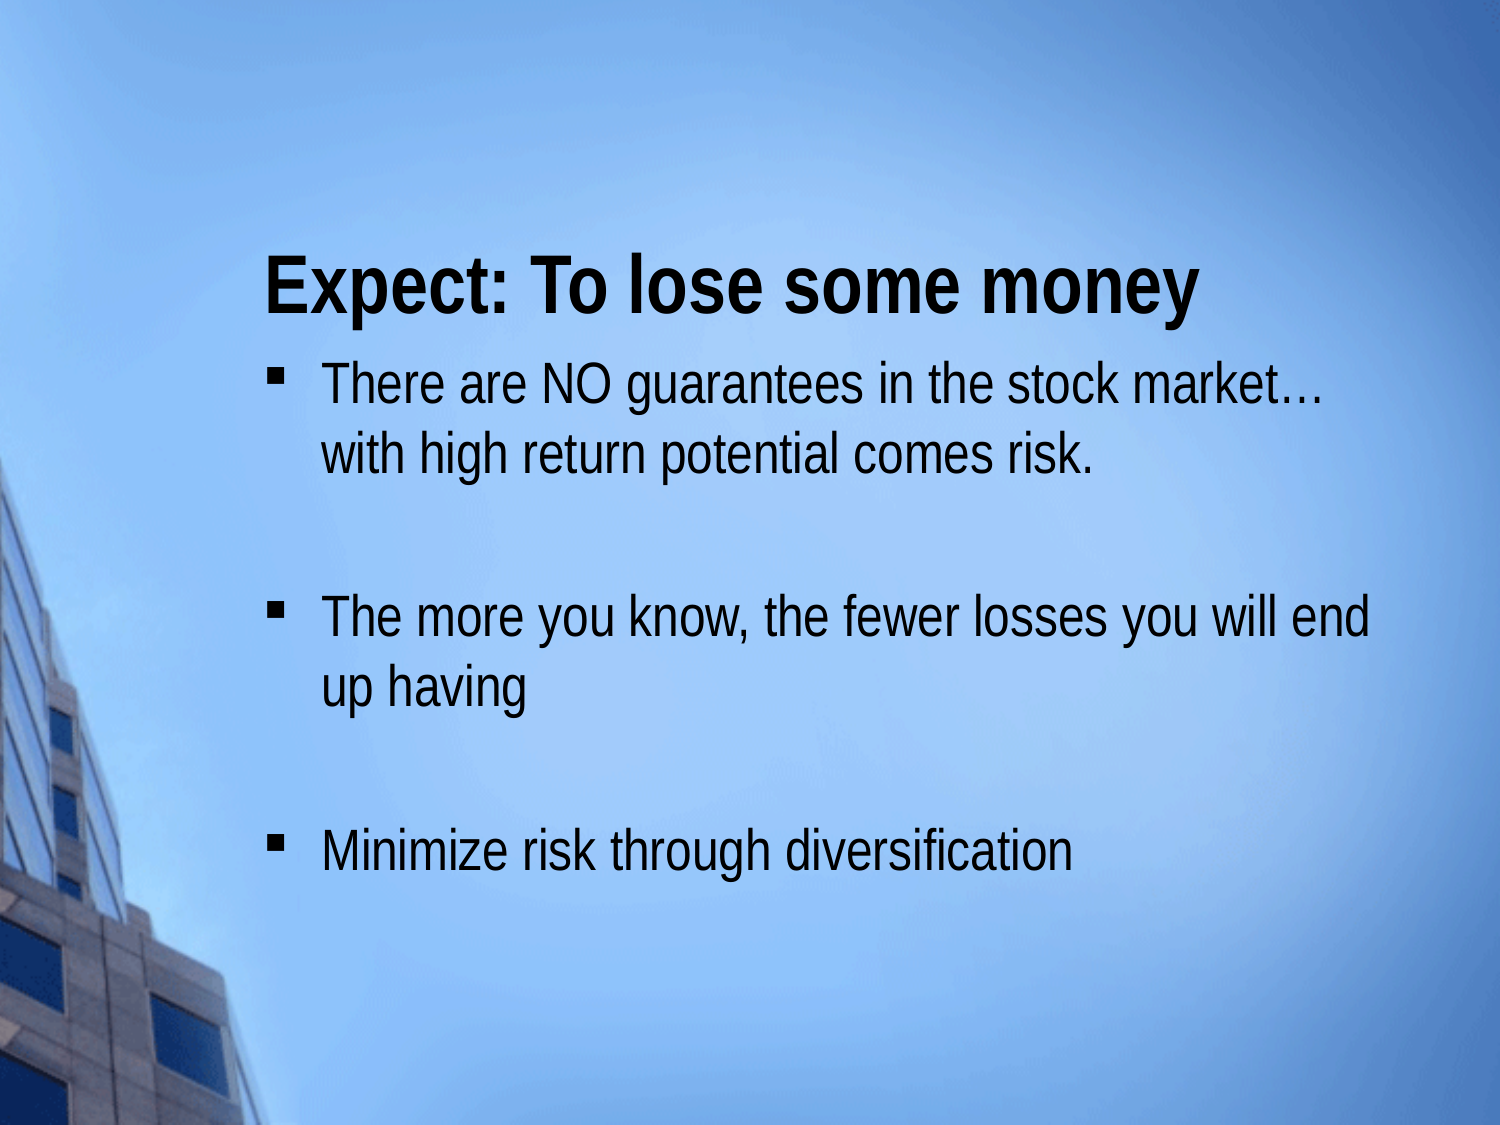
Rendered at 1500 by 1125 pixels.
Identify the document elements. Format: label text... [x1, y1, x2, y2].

picture [0, 0, 1500, 1125]
title Expect: To lose some money [249, 112, 1413, 337]
list There are NO guarantees in the stock market…with high return potential comes risk. The more you know, the fewer losses you will end up having Minimize risk through diversification [249, 337, 1413, 913]
